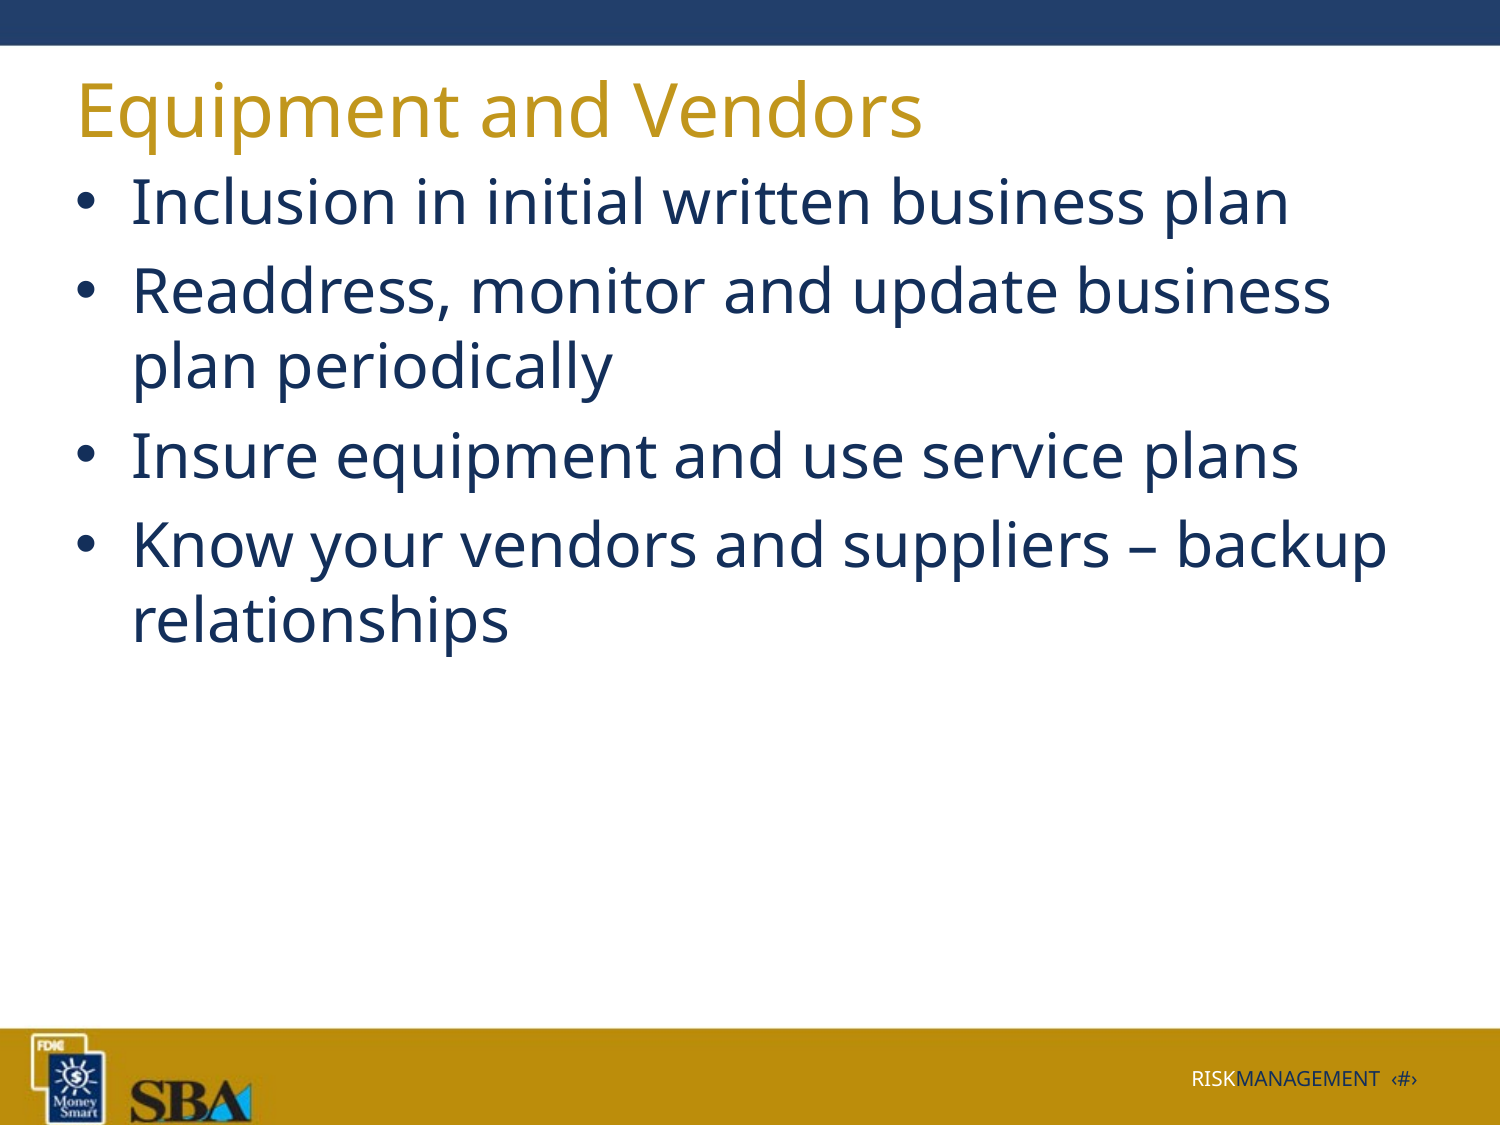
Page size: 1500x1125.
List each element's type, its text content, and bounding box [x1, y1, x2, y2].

title Equipment and Vendors [74, 61, 1426, 161]
picture [0, 0, 1500, 1125]
list Inclusion in initial written business plan Readdress, monitor and update business plan periodically Insure equipment and use service plans Know your vendors and suppliers – backup relationships [74, 161, 1426, 863]
